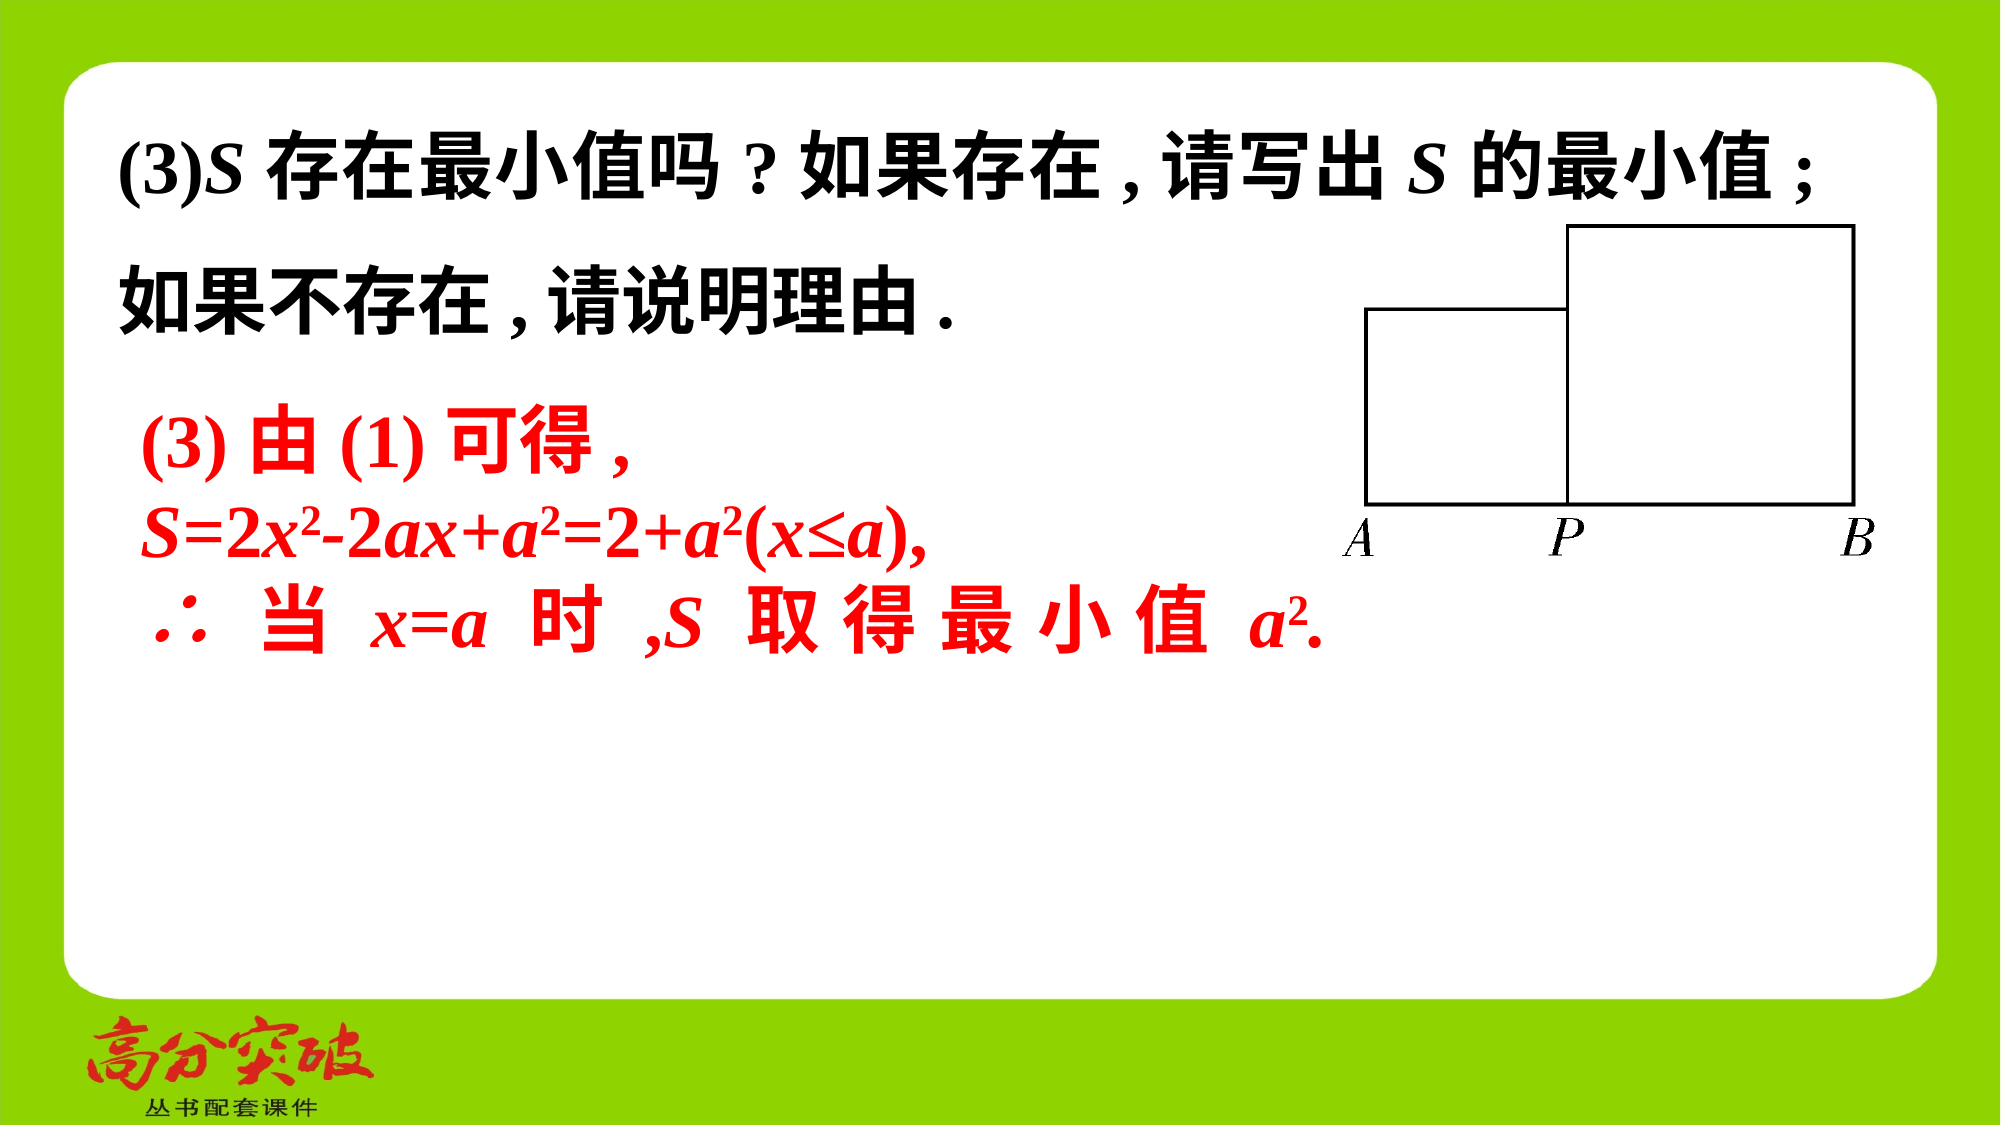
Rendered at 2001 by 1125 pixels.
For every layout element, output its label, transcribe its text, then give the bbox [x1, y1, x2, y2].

text_box (3)S存在最小值吗?如果存在,请写出S的最小值;如果不存在,请说明理由. [102, 66, 1851, 352]
picture [0, 0, 2001, 1125]
